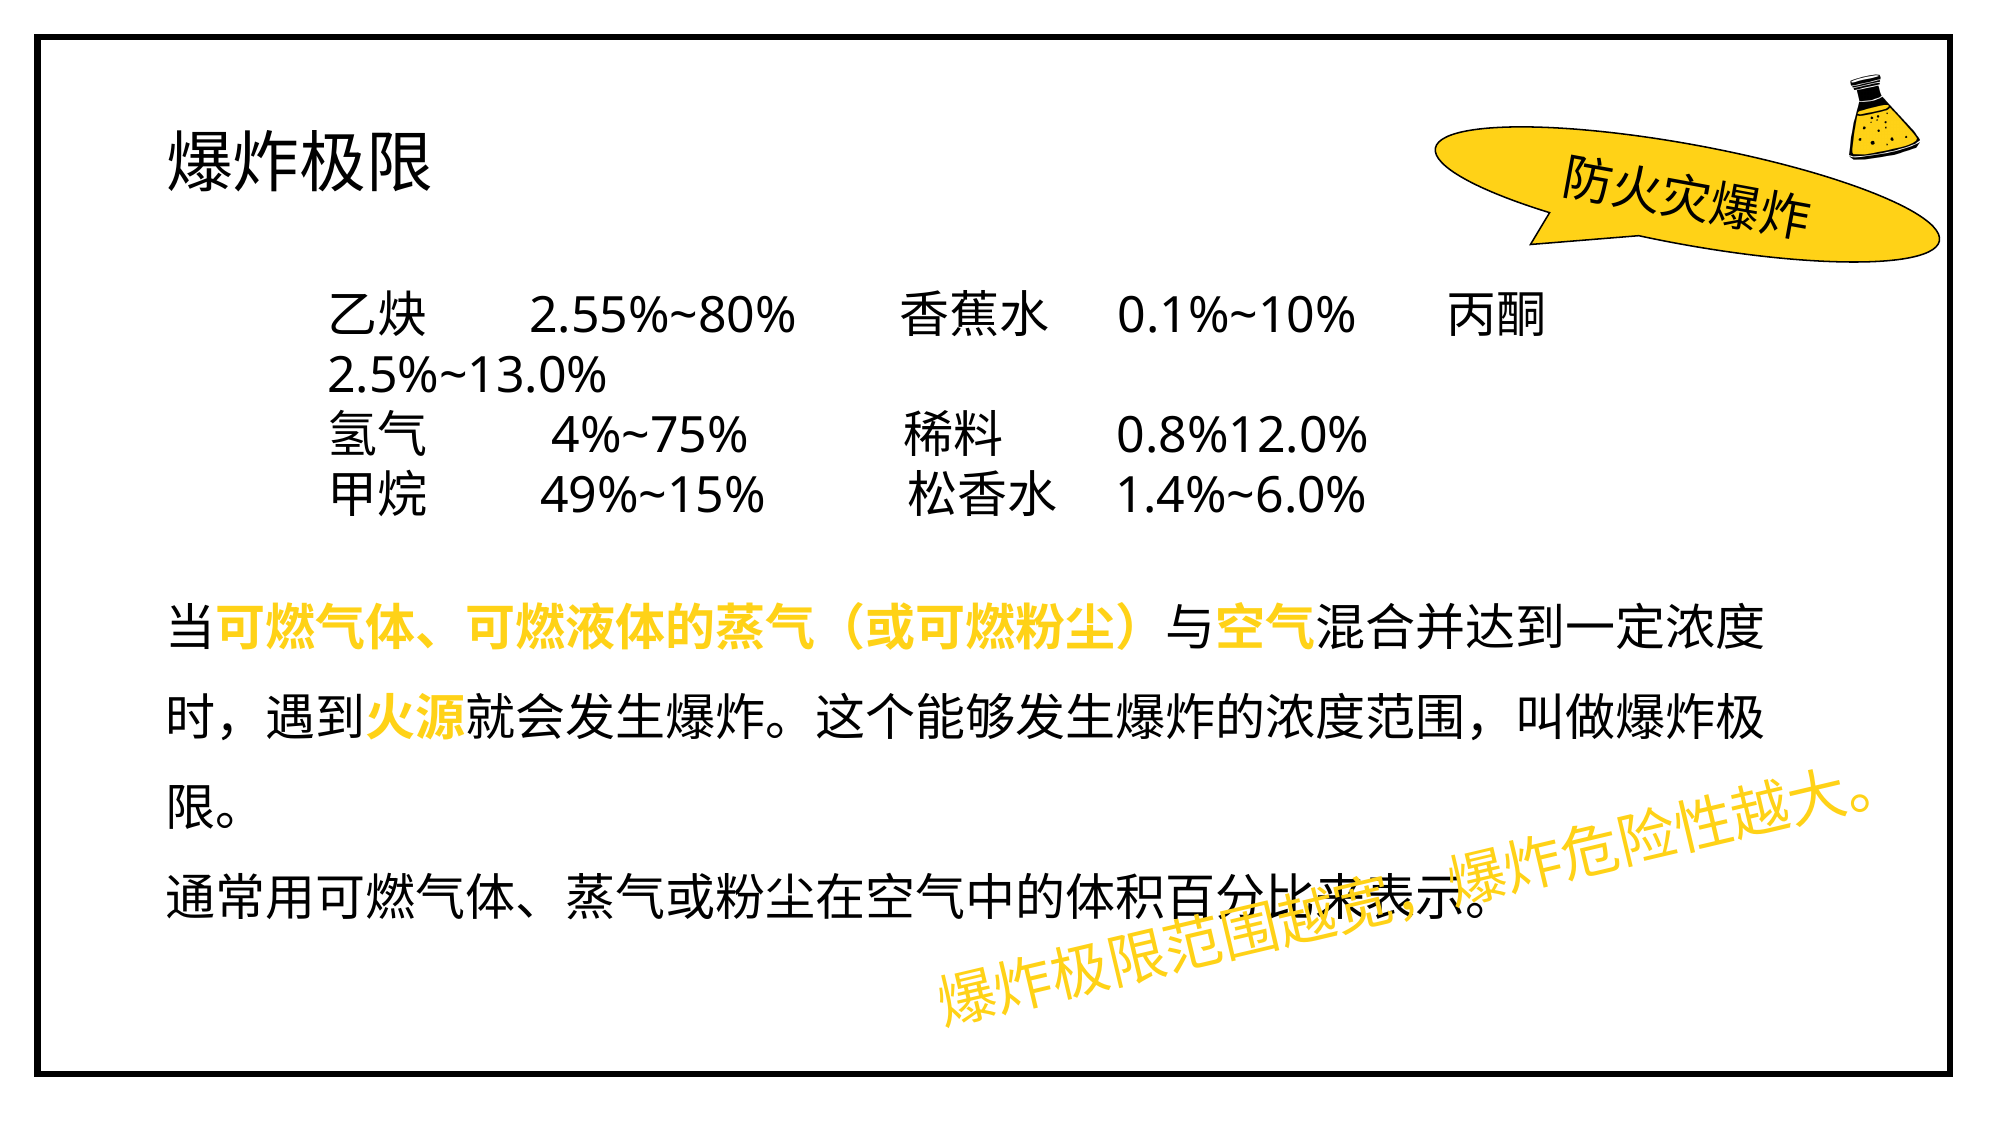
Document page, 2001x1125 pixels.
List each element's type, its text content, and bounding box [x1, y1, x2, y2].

text_box 爆炸极限 [151, 111, 449, 207]
text_box 爆炸极限范围越宽，爆炸危险性越大。 [887, 706, 2000, 1054]
picture [1849, 74, 1920, 160]
text_box 乙炔 2.55%~80% 香蕉水 0.1%~10% 丙酮 2.5%~13.0% 氢气 4%~75% 稀料 0.8%12.0% 甲烷 49%~15% 松香水 1.4%~6.0% [312, 275, 1625, 530]
text_box 当可燃气体、可燃液体的蒸气（或可燃粉尘）与空气混合并达到一定浓度时，遇到火源就会发生爆炸。这个能够发生爆炸的浓度范围，叫做爆炸极限。 通常用可燃气体、蒸气或粉尘在空气中的体积百分比来表示。 [151, 557, 1851, 933]
text_box 防火灾爆炸 [1435, 126, 1940, 263]
